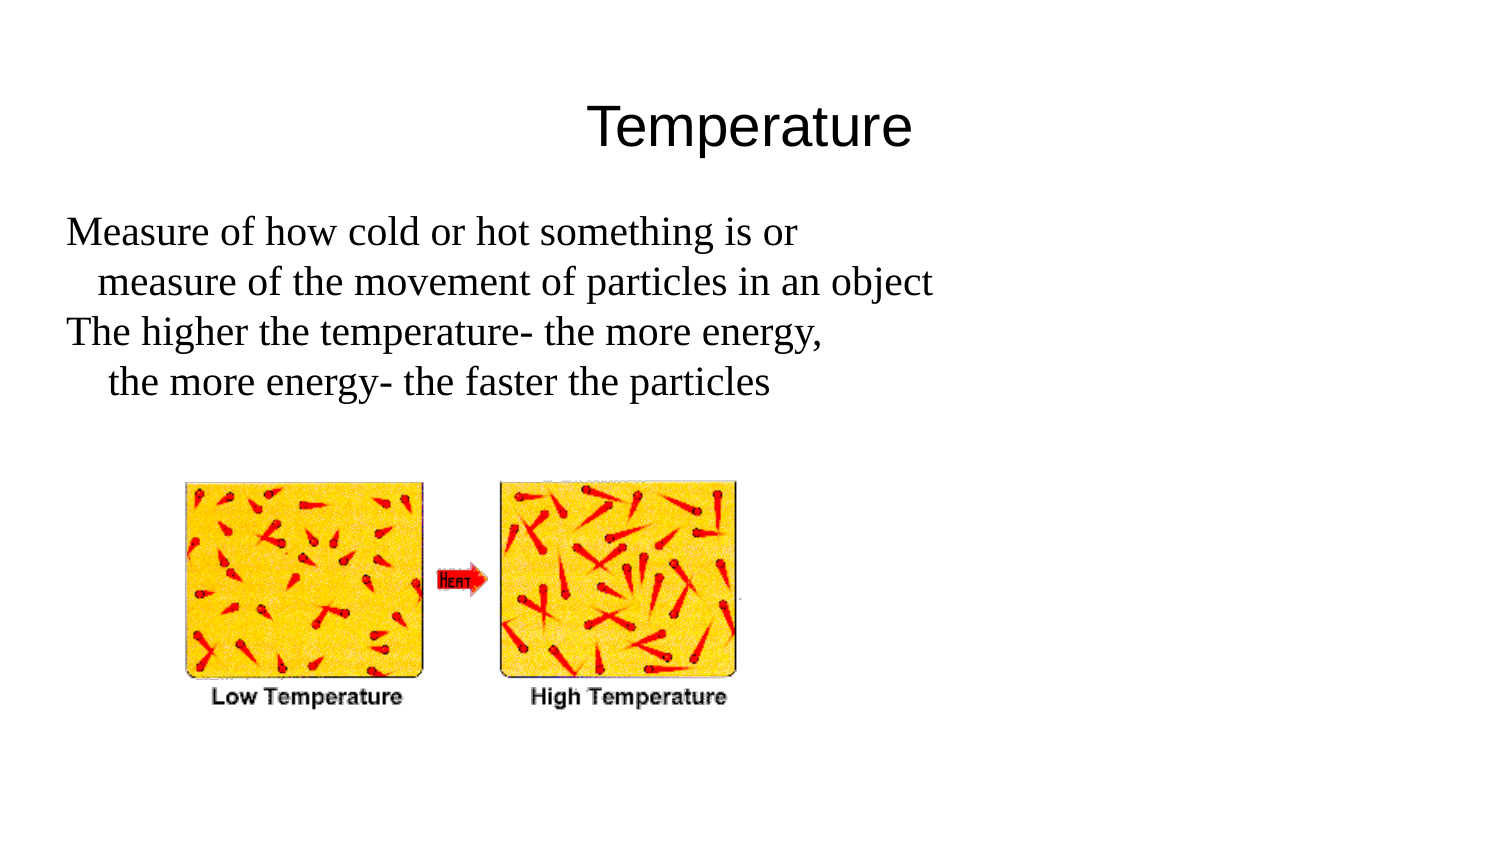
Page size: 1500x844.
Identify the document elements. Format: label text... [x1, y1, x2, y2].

list Measure of how cold or hot something is or measure of the movement of particles in an object The higher the temperature- the more energy, the more energy- the faster the particles [51, 189, 1449, 750]
title Temperature [51, 72, 1449, 167]
picture [178, 474, 747, 712]
